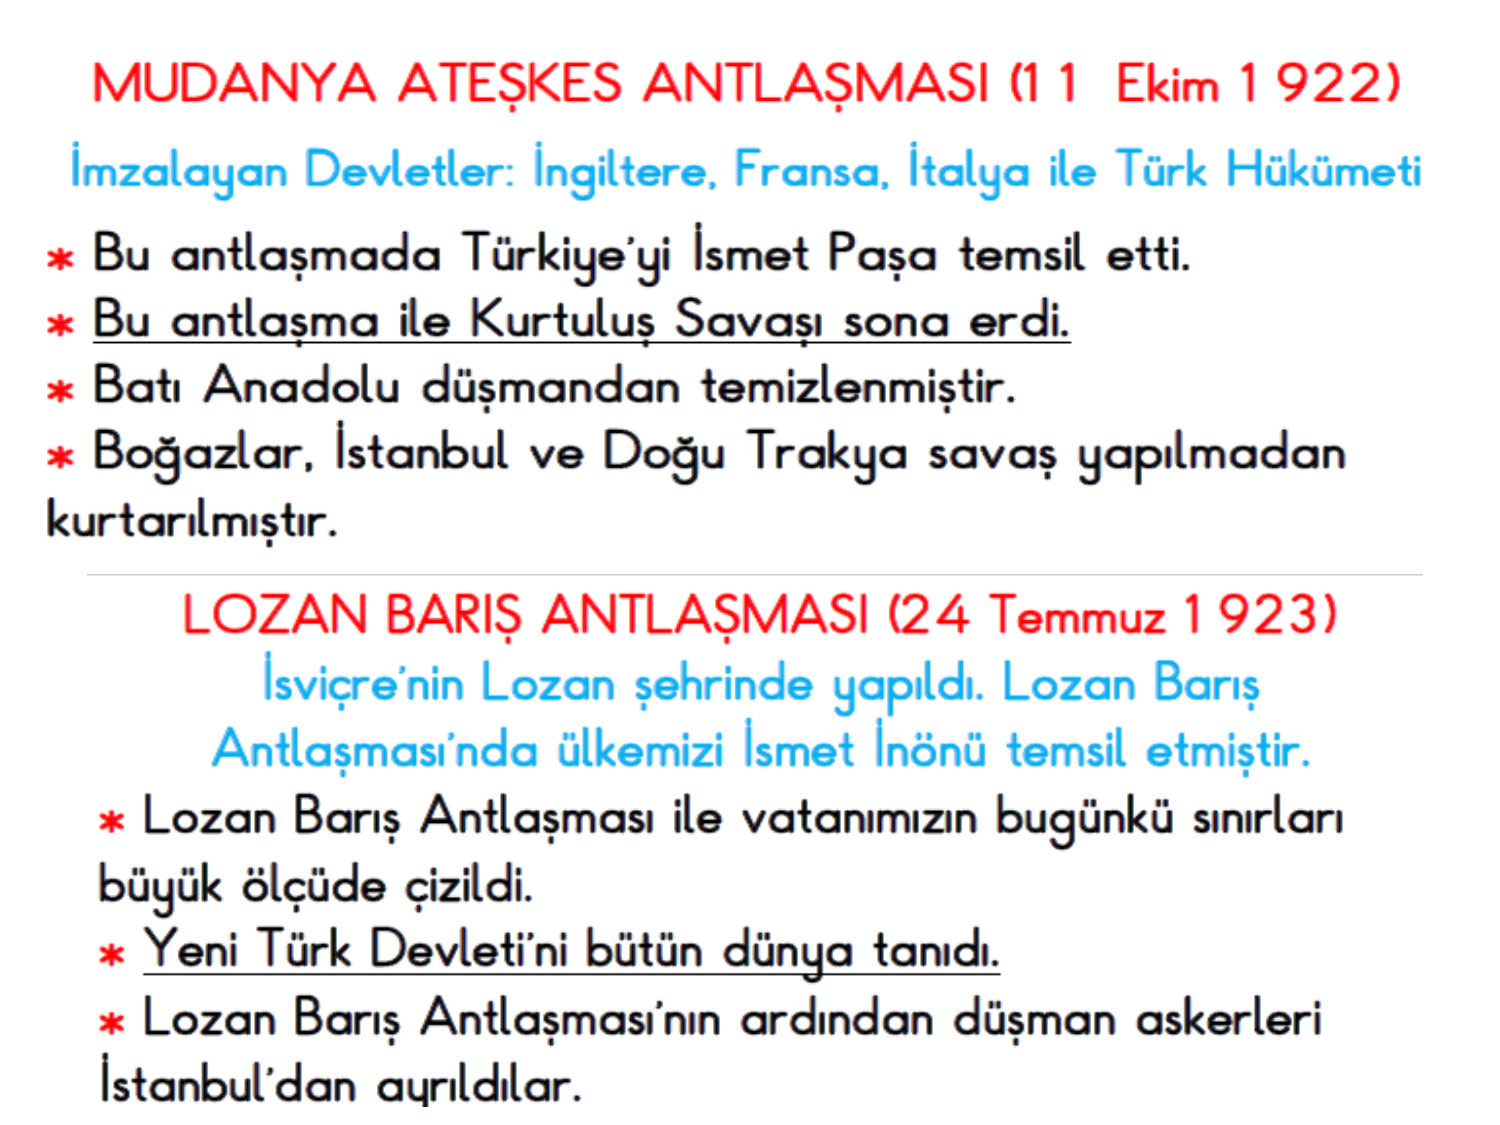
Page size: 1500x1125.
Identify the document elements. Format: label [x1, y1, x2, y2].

picture [46, 54, 1465, 1108]
